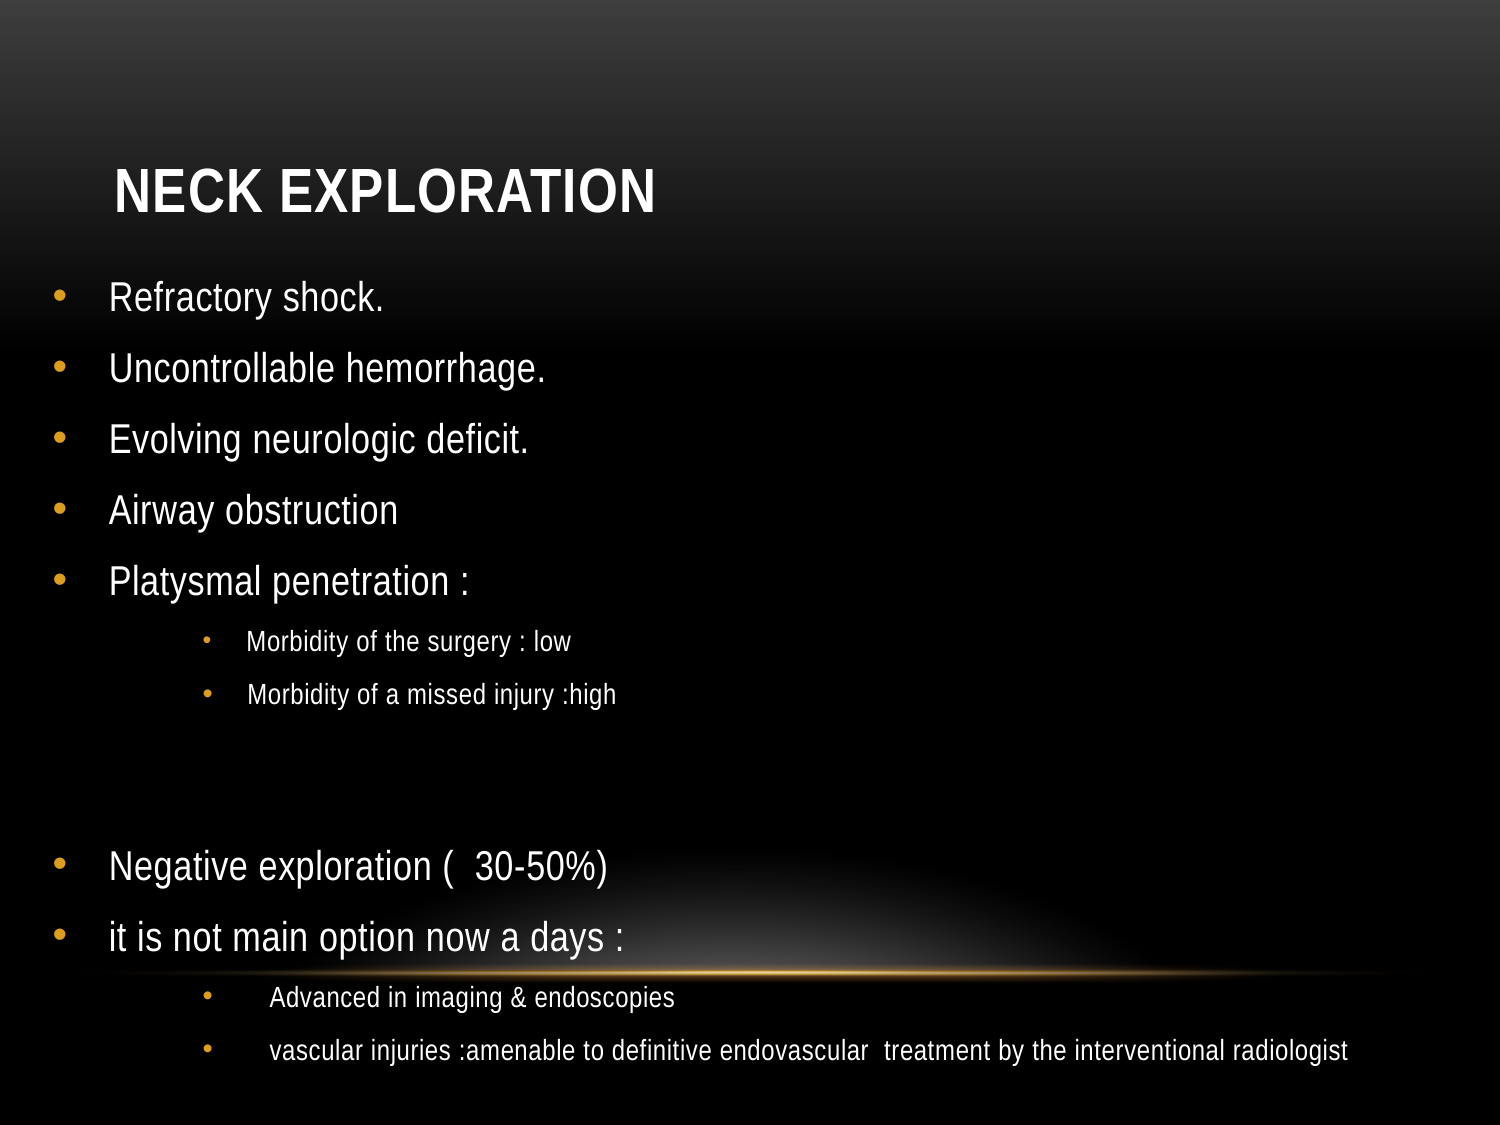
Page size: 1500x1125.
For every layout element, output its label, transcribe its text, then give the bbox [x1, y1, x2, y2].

title Neck exploration [99, 45, 1400, 233]
list Refractory shock. Uncontrollable hemorrhage. Evolving neurologic deficit. Airway obstruction Platysmal penetration : Morbidity of the surgery : low Morbidity of a missed injury :high Negative exploration ( 30-50%) it is not main option now a days : Advanced in imaging & endoscopies vascular injuries :amenable to definitive endovascular treatment by the interventional radiologist [37, 262, 1425, 1088]
picture [0, 0, 1500, 1125]
